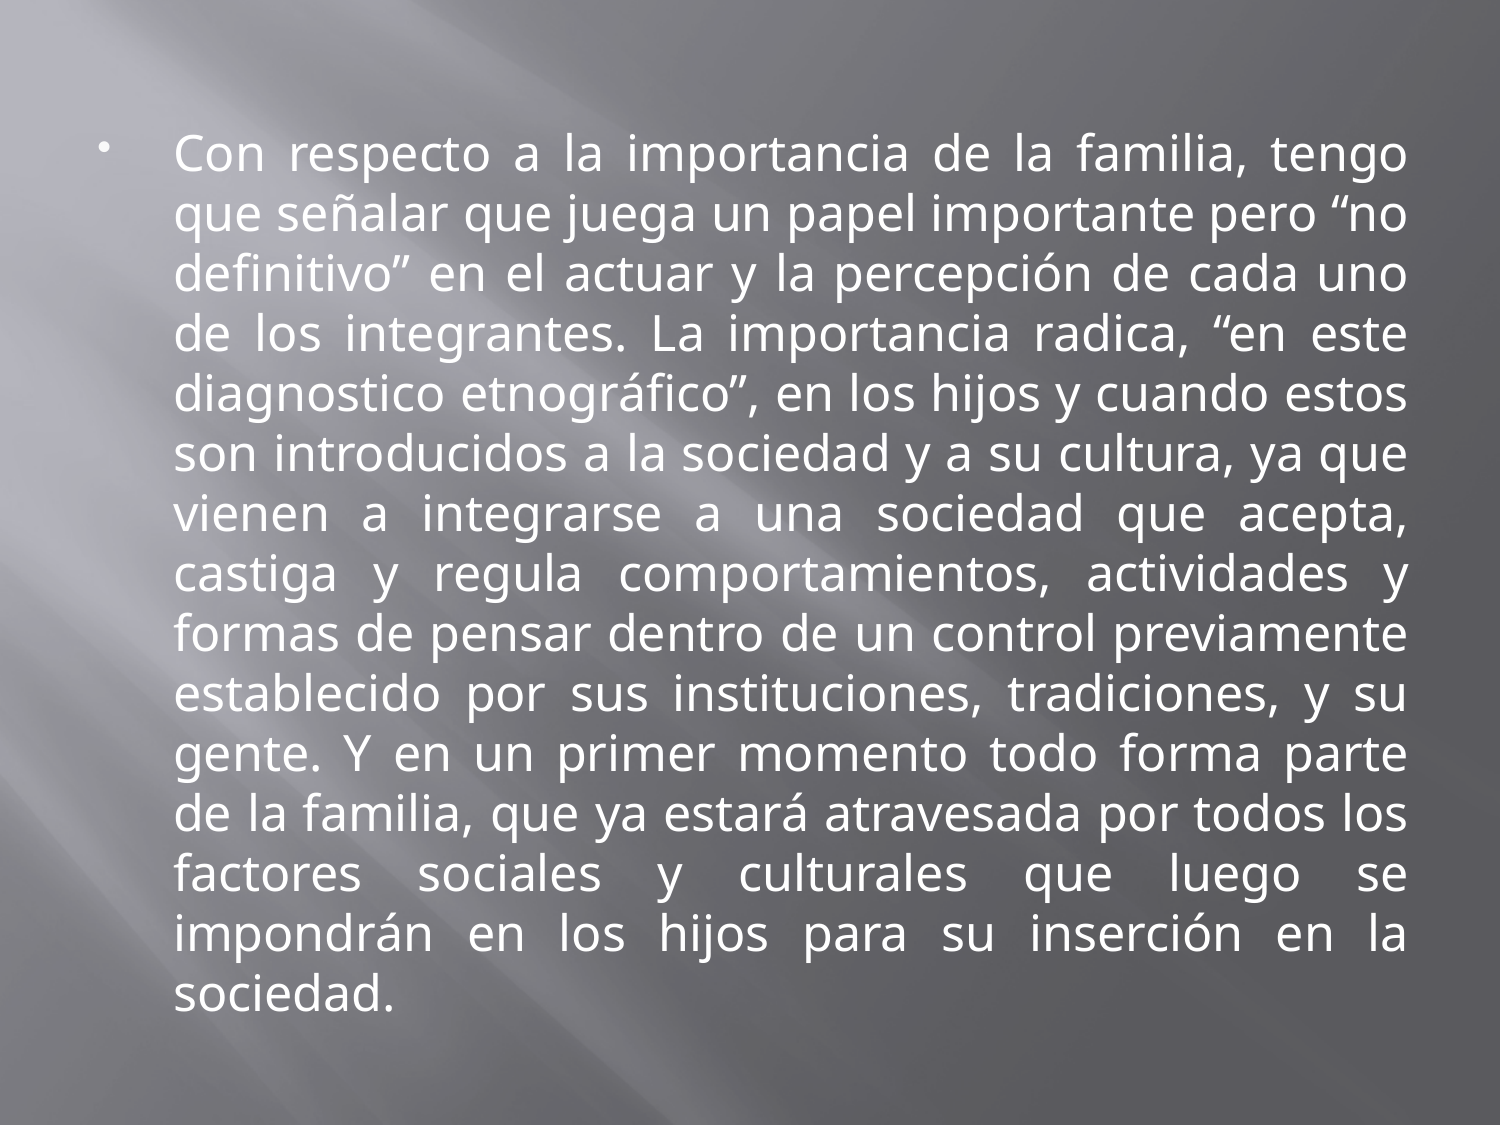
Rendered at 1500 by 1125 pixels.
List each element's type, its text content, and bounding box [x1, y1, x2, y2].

list Con respecto a la importancia de la familia, tengo que señalar que juega un papel importante pero “no definitivo” en el actuar y la percepción de cada uno de los integrantes. La importancia radica, “en este diagnostico etnográfico”, en los hijos y cuando estos son introducidos a la sociedad y a su cultura, ya que vienen a integrarse a una sociedad que acepta, castiga y regula comportamientos, actividades y formas de pensar dentro de un control previamente establecido por sus instituciones, tradiciones, y su gente. Y en un primer momento todo forma parte de la familia, que ya estará atravesada por todos los factores sociales y culturales que luego se impondrán en los hijos para su inserción en la sociedad. [75, 113, 1425, 1047]
